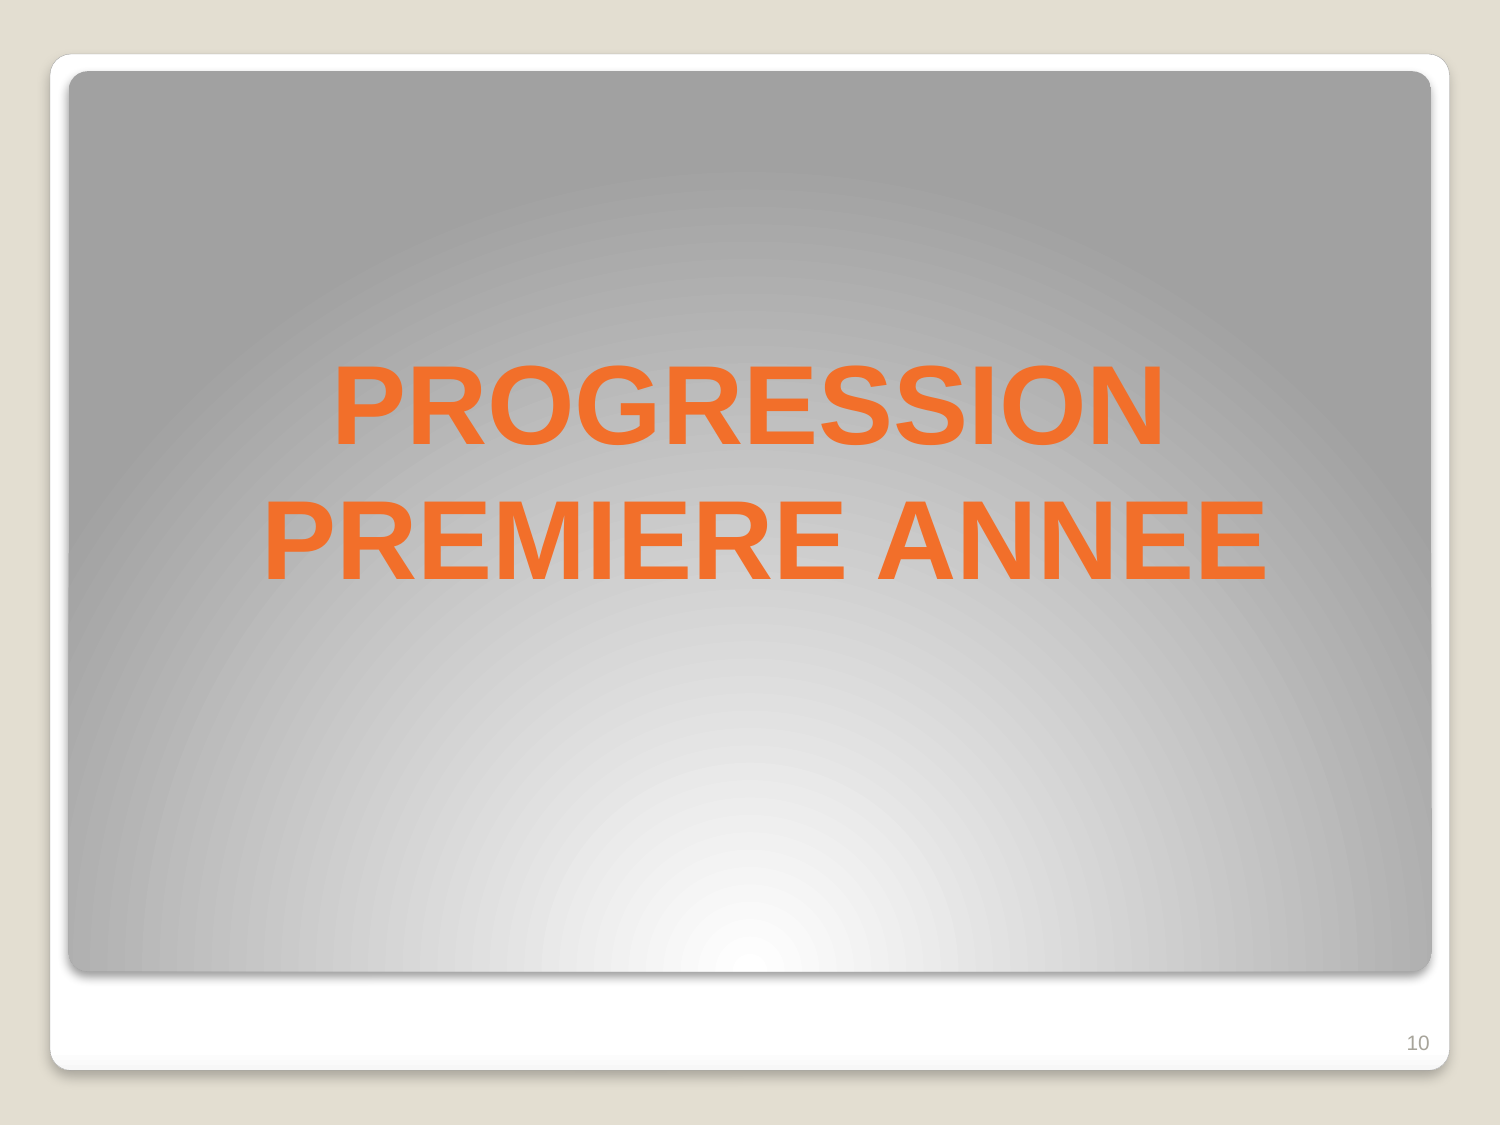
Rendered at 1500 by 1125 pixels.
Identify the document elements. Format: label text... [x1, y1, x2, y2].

slide_number 10 [1369, 1002, 1445, 1063]
text_box PROGRESSION PREMIERE ANNEE [52, 324, 1448, 610]
